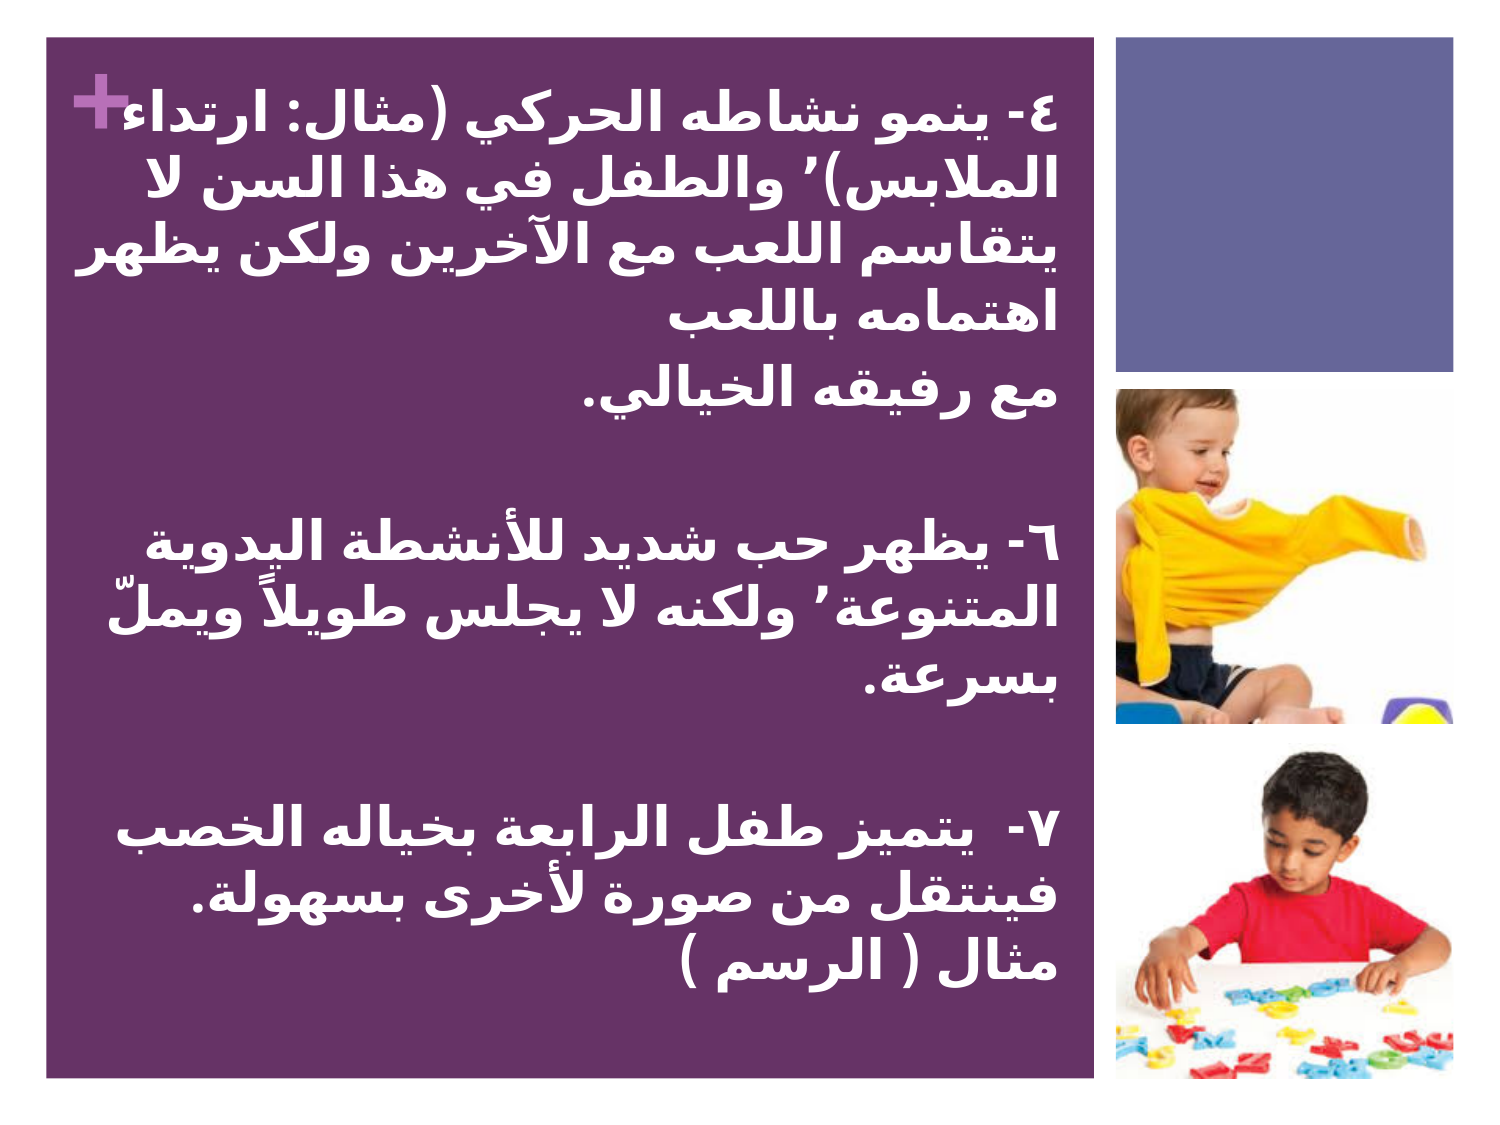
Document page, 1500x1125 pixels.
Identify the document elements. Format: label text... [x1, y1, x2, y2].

list ٤- ينمو نشاطه الحركي (مثال: ارتداء الملابس)٬ والطفل في هذا السن لا يتقاسم اللعب مع الآخرين ولكن يظهر اهتمامه باللعب مع رفيقه الخيالي. ٦- يظهر حب شديد للأنشطة اليدوية المتنوعة٬ ولكنه لا يجلس طويلاً ويملّ بسرعة. ٧- يتميز طفل الرابعة بخياله الخصب فينتقل من صورة لأخرى بسهولة. مثال ( الرسم ) [62, 68, 1077, 1005]
picture [1115, 388, 1454, 725]
picture [1115, 743, 1454, 1079]
